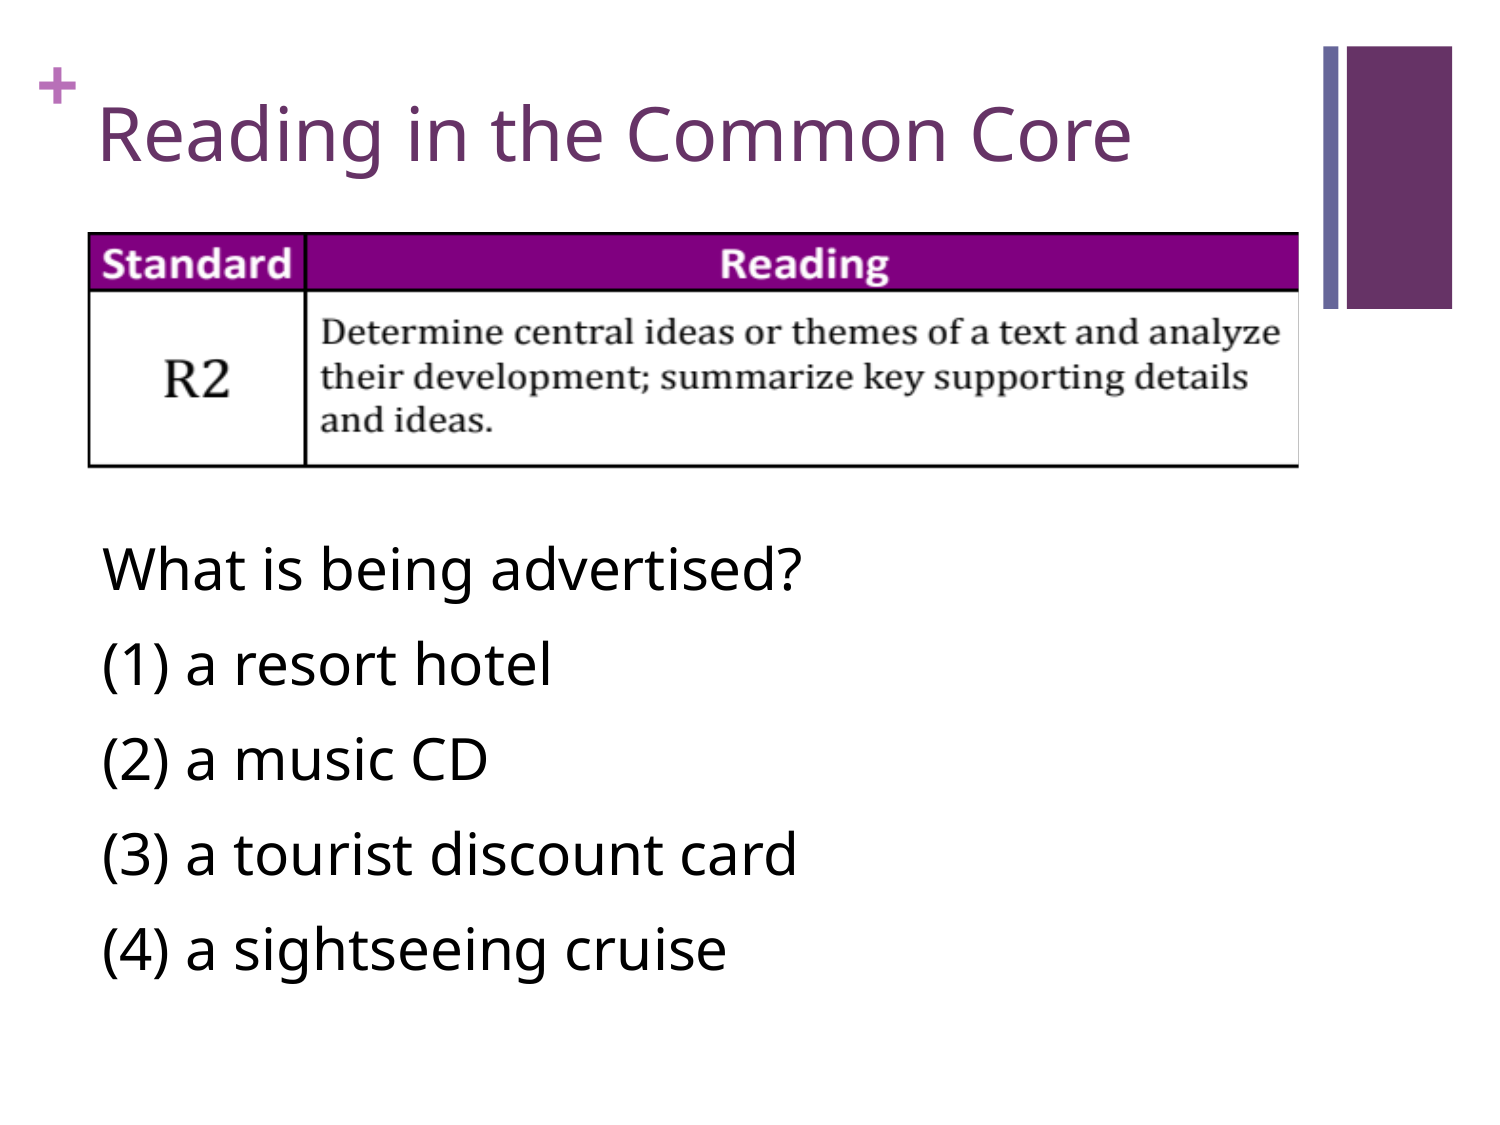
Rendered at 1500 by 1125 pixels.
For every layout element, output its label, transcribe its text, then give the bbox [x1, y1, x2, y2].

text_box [86, 232, 1300, 526]
text_box What is being advertised? (1) a resort hotel (2) a music CD (3) a tourist discount card (4) a sightseeing cruise [87, 525, 1375, 990]
title Reading in the Common Core [81, 79, 1322, 263]
